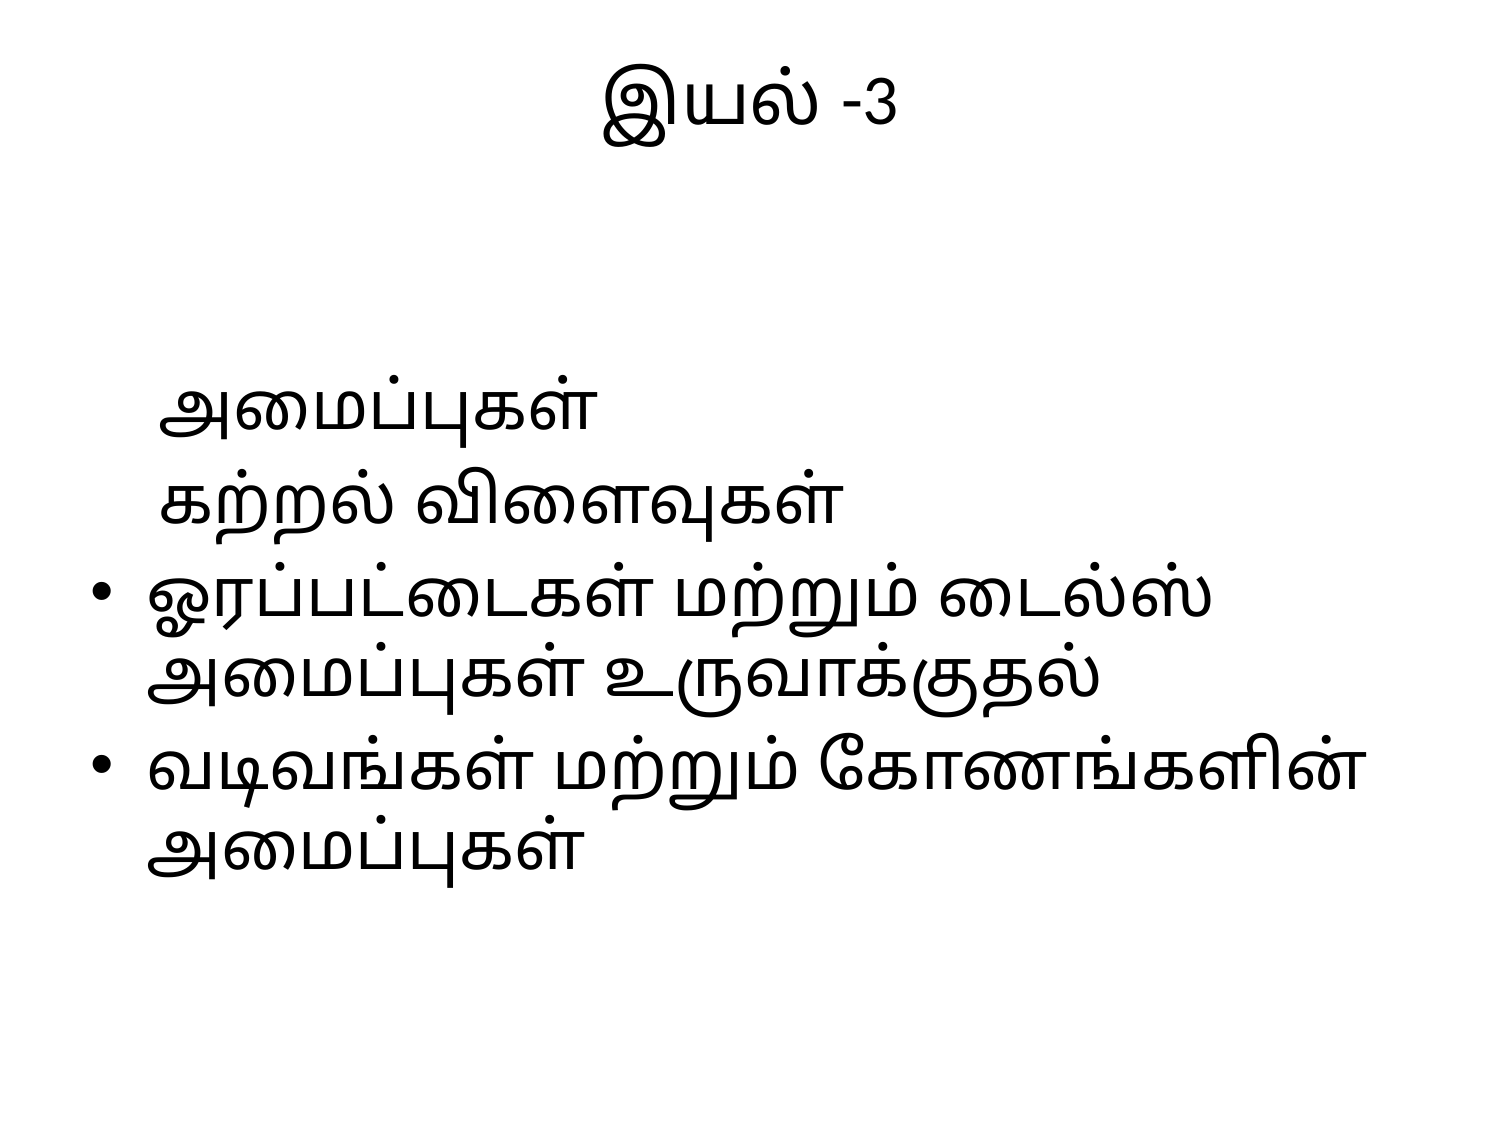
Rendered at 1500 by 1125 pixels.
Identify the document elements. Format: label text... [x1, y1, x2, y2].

title இயல் -3 [75, 45, 1425, 233]
list அமைப்புகள் கற்றல் விளைவுகள் ஓரப்பட்டைகள் மற்றும் டைல்ஸ் அமைப்புகள் உருவாக்குதல் வடிவங்கள் மற்றும் கோணங்களின் அமைப்புகள் [75, 262, 1425, 1005]
